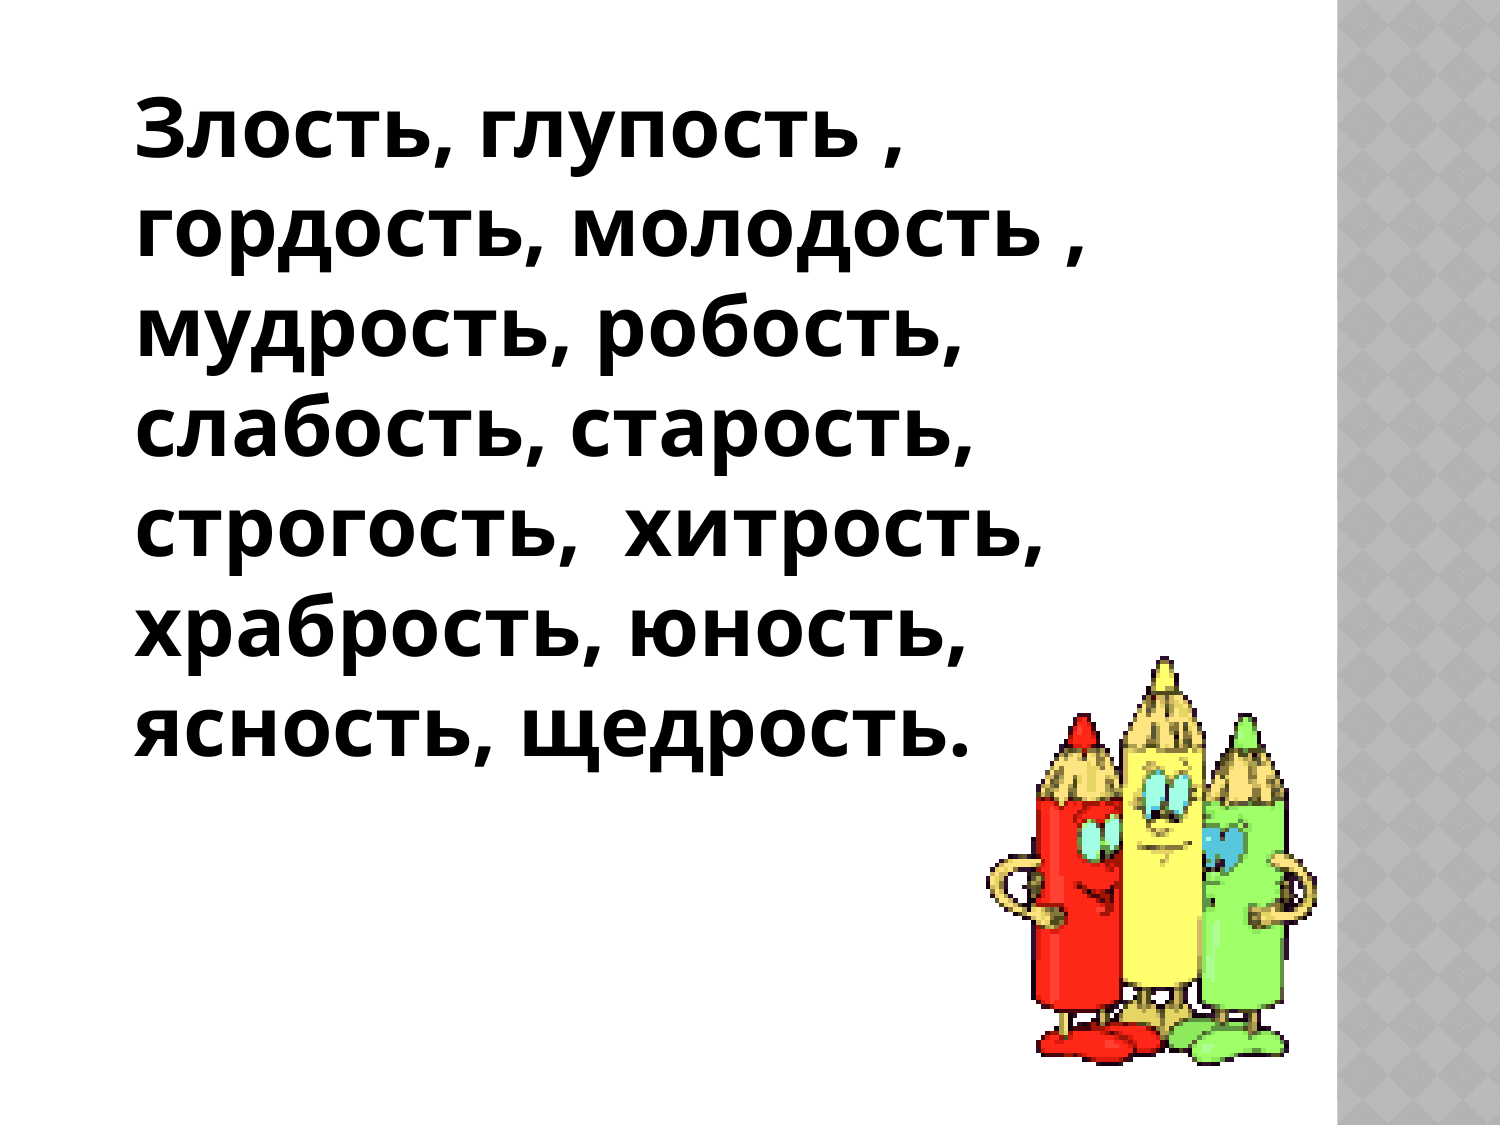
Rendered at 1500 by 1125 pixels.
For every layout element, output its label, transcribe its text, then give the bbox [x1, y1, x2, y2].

list Злость, глупость , гордость, молодость , мудрость, робость, слабость, старость, строгость, хитрость, храбрость, юность, ясность, щедрость. [75, 66, 1263, 1059]
picture [985, 656, 1318, 1071]
